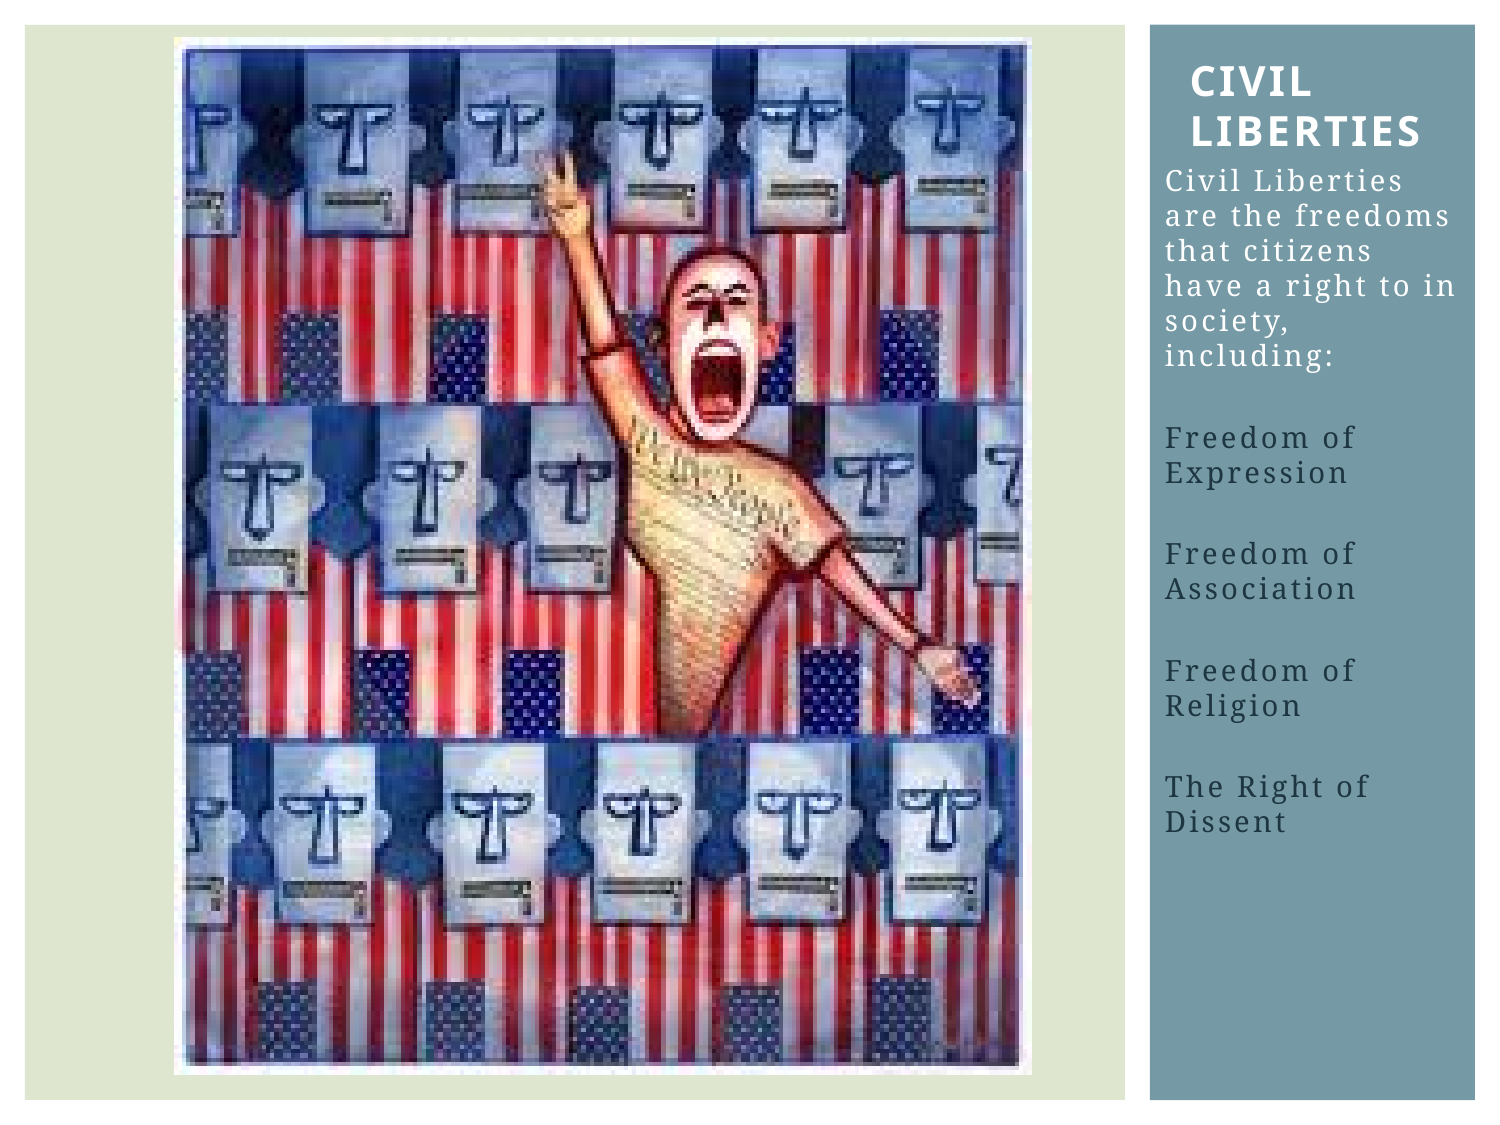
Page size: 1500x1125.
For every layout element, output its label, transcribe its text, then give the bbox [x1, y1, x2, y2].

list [174, 37, 1033, 1076]
list Civil Liberties are the freedoms that citizens have a right to in society, including: Freedom of Expression Freedom of Association Freedom of Religion The Right of Dissent [1149, 162, 1475, 1100]
title Civil liberties [1174, 37, 1450, 163]
